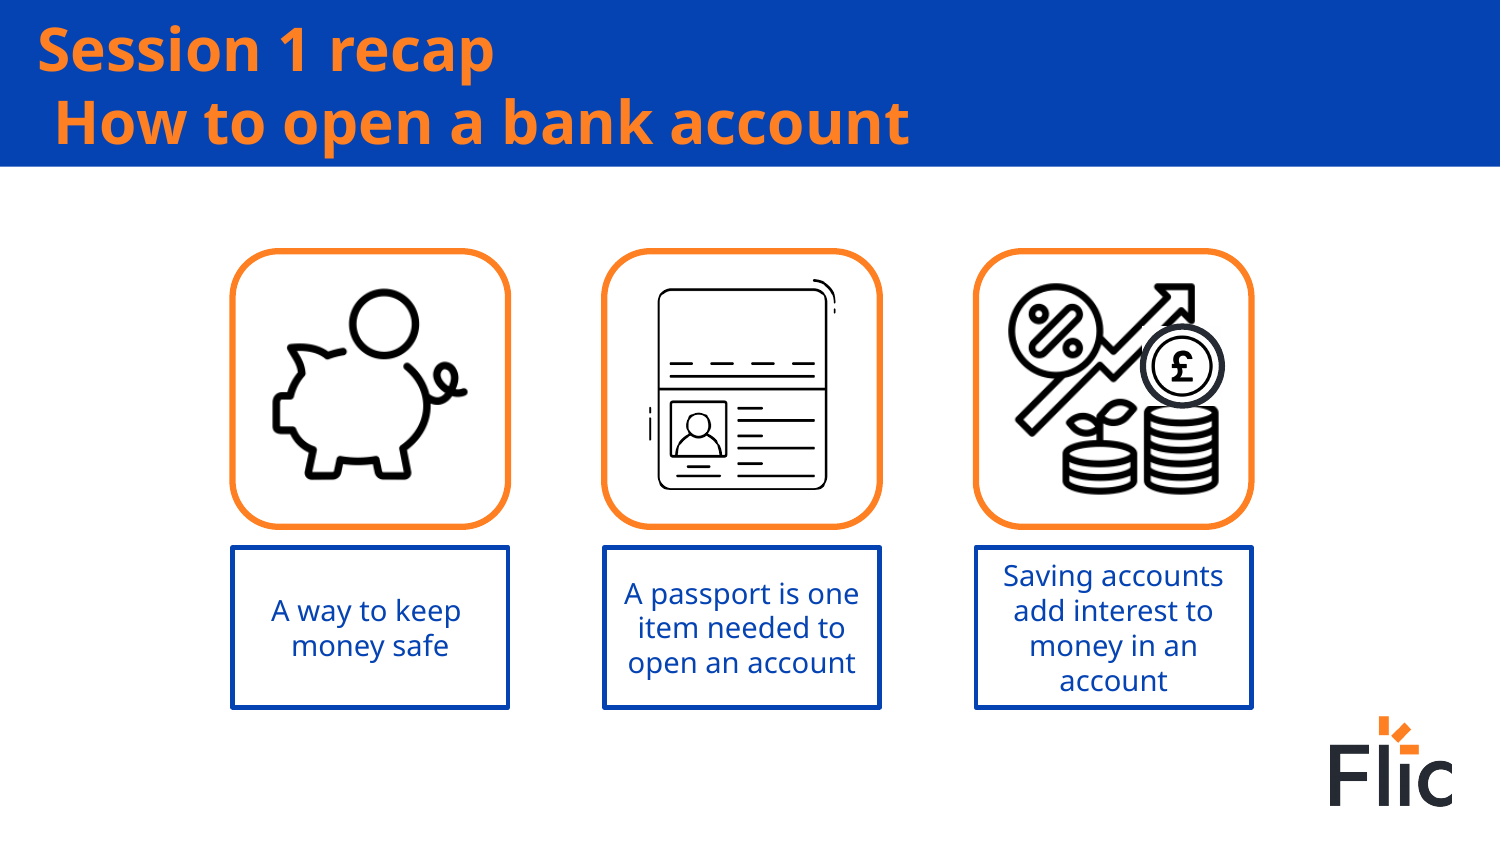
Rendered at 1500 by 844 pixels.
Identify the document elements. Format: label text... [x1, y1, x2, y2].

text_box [975, 251, 1252, 527]
text_box [232, 251, 509, 527]
text_box A way to keep money safe [232, 547, 508, 708]
picture [264, 283, 476, 495]
title Session 1 recap How to open a bank account [22, 41, 1351, 127]
text_box [604, 251, 880, 527]
picture [640, 279, 844, 491]
text_box Saving accounts add interest to money in an account [975, 547, 1252, 708]
picture [1330, 716, 1452, 807]
text_box A passport is one item needed to open an account [604, 547, 880, 708]
